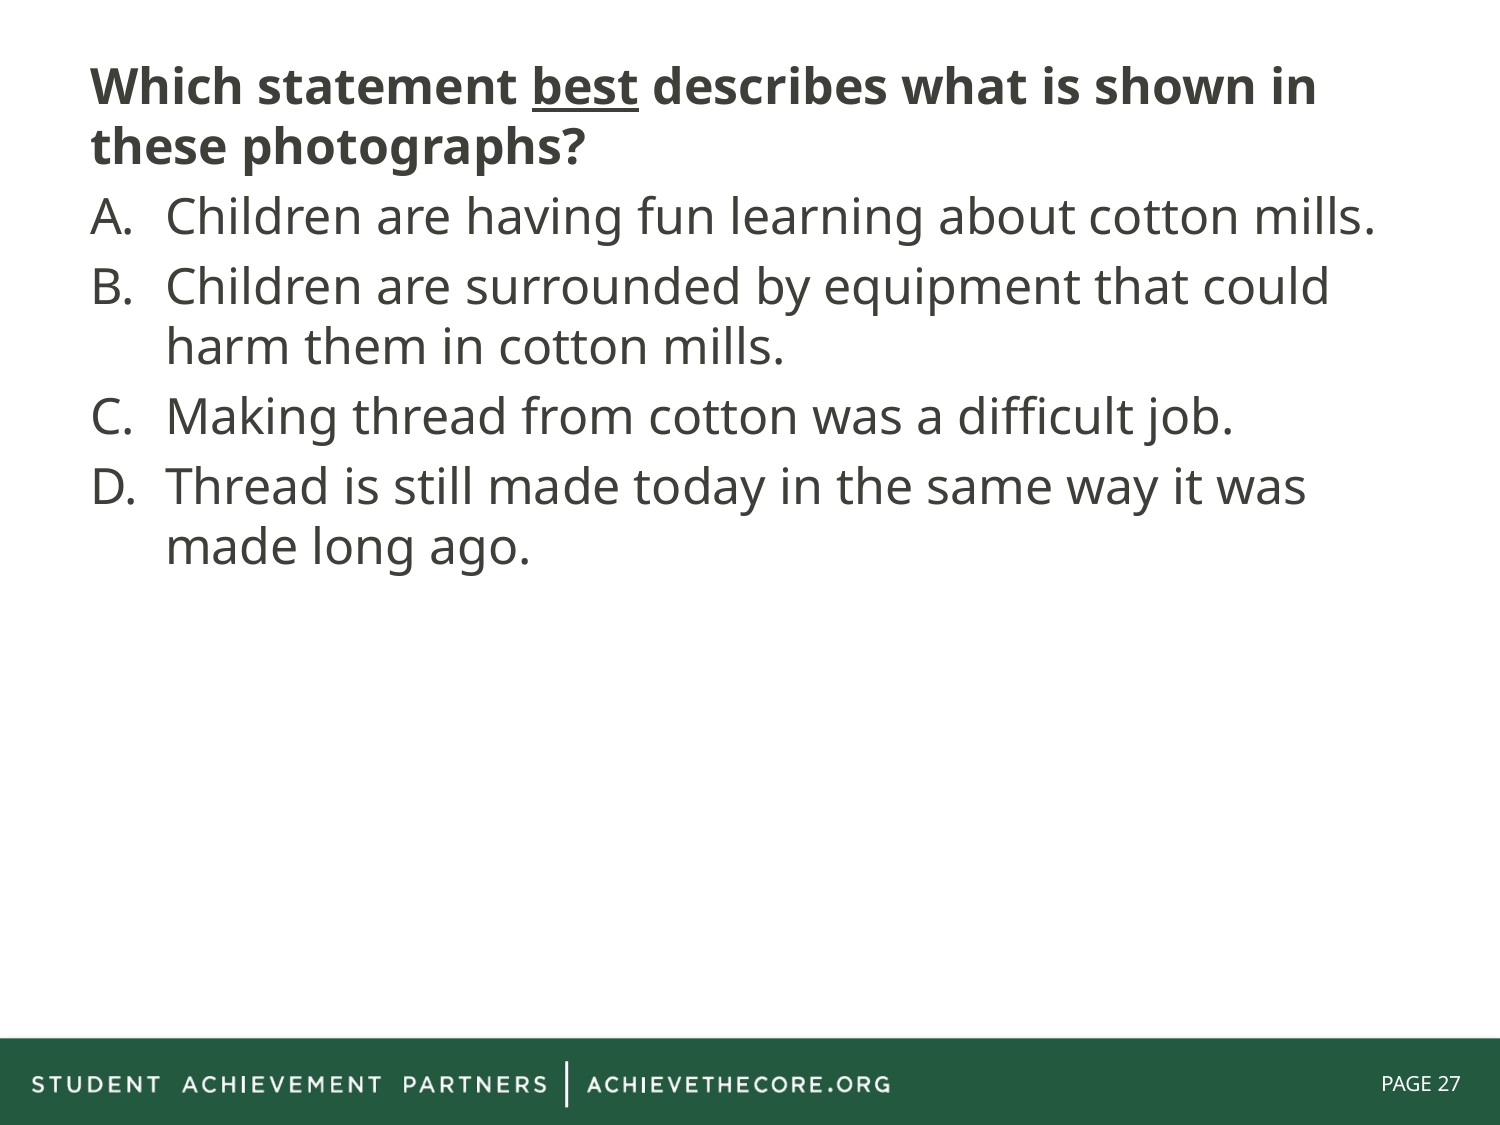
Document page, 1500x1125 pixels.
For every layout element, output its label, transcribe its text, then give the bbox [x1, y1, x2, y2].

list Which statement best describes what is shown in these photographs? Children are having fun learning about cotton mills. Children are surrounded by equipment that could harm them in cotton mills. Making thread from cotton was a difficult job. Thread is still made today in the same way it was made long ago. [75, 46, 1425, 873]
